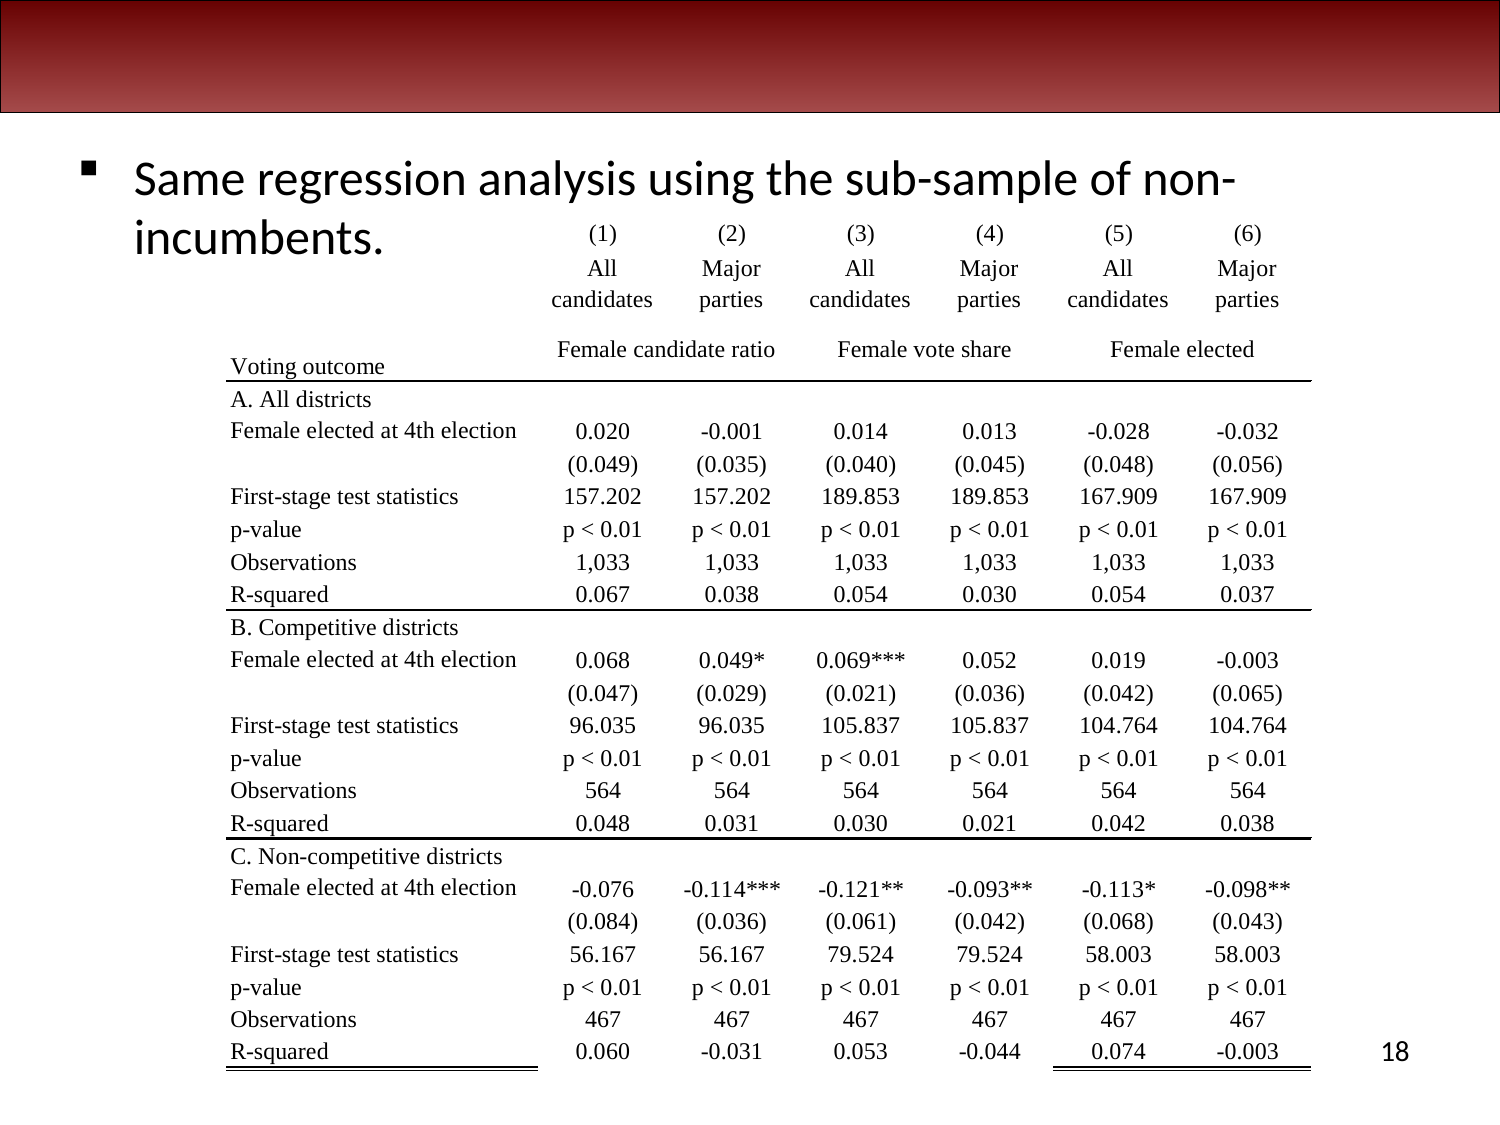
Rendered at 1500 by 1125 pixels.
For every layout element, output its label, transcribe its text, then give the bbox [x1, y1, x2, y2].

slide_number 18 [1074, 1024, 1426, 1103]
list Same regression analysis using the sub-sample of non-incumbents. [62, 137, 1438, 1051]
picture [224, 212, 1313, 1071]
